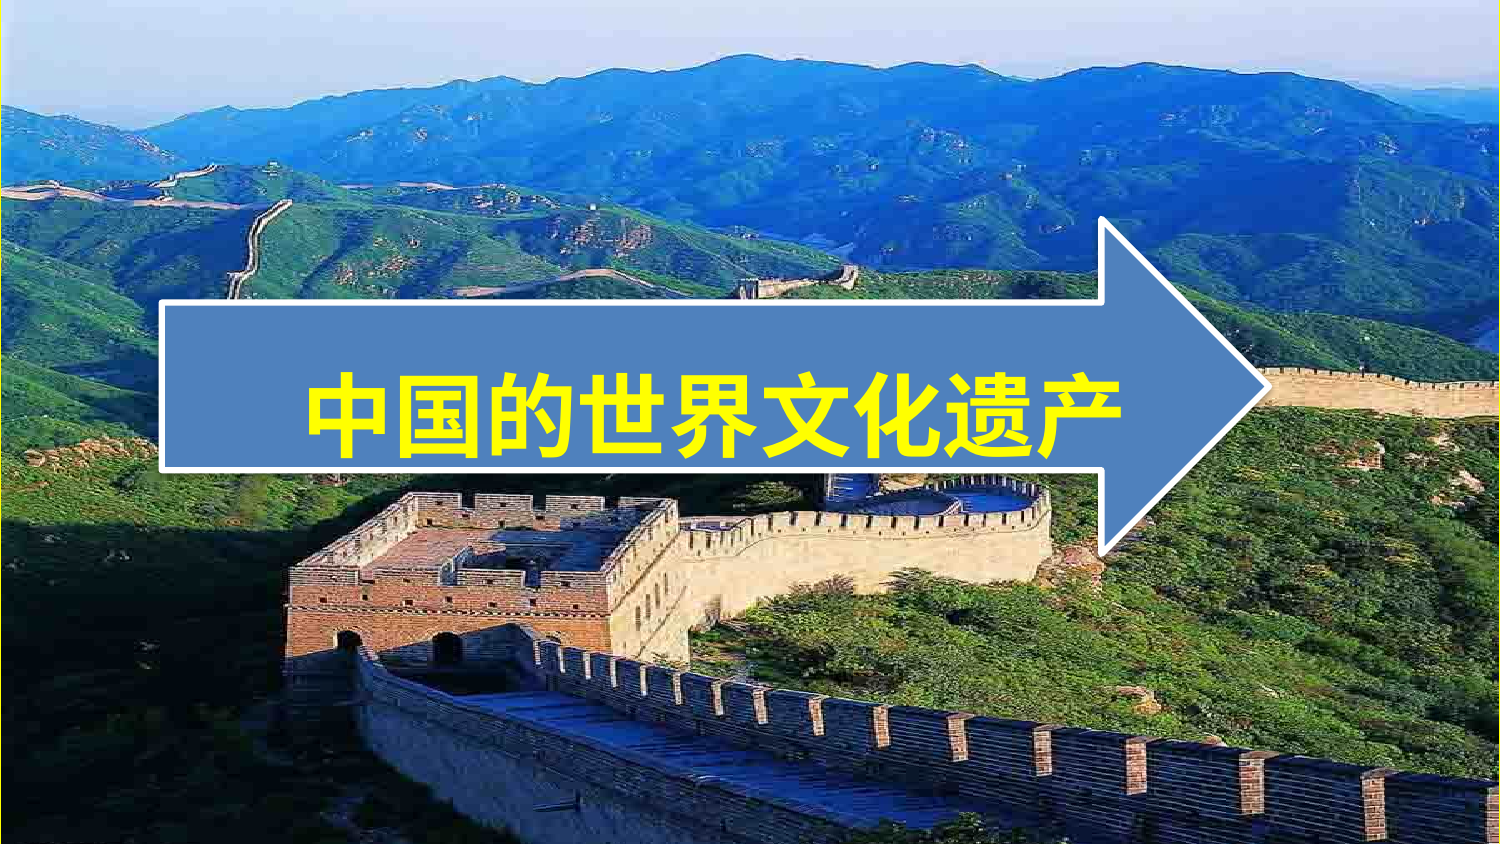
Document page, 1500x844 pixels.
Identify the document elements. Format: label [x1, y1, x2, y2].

picture [1, 0, 1499, 844]
text_box [160, 205, 1270, 568]
